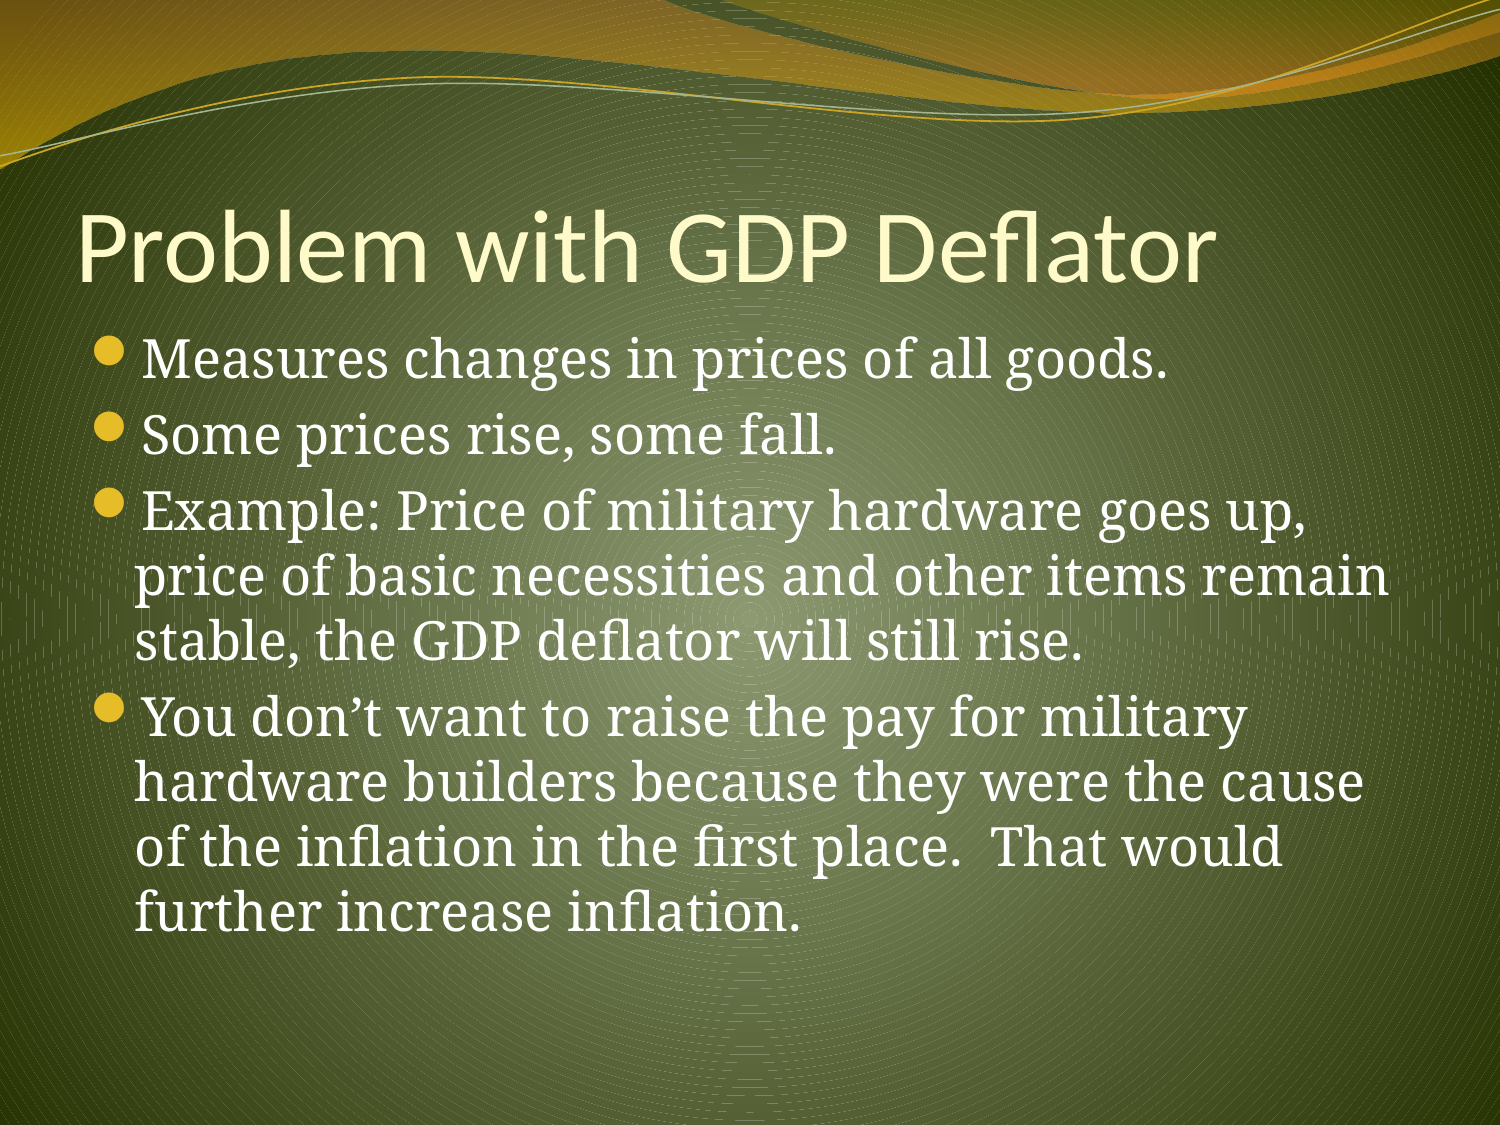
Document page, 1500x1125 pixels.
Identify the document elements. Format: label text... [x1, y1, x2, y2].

title Problem with GDP Deflator [75, 115, 1425, 303]
list Measures changes in prices of all goods. Some prices rise, some fall. Example: Price of military hardware goes up, price of basic necessities and other items remain stable, the GDP deflator will still rise. You don’t want to raise the pay for military hardware builders because they were the cause of the inflation in the first place. That would further increase inflation. [75, 317, 1425, 1038]
